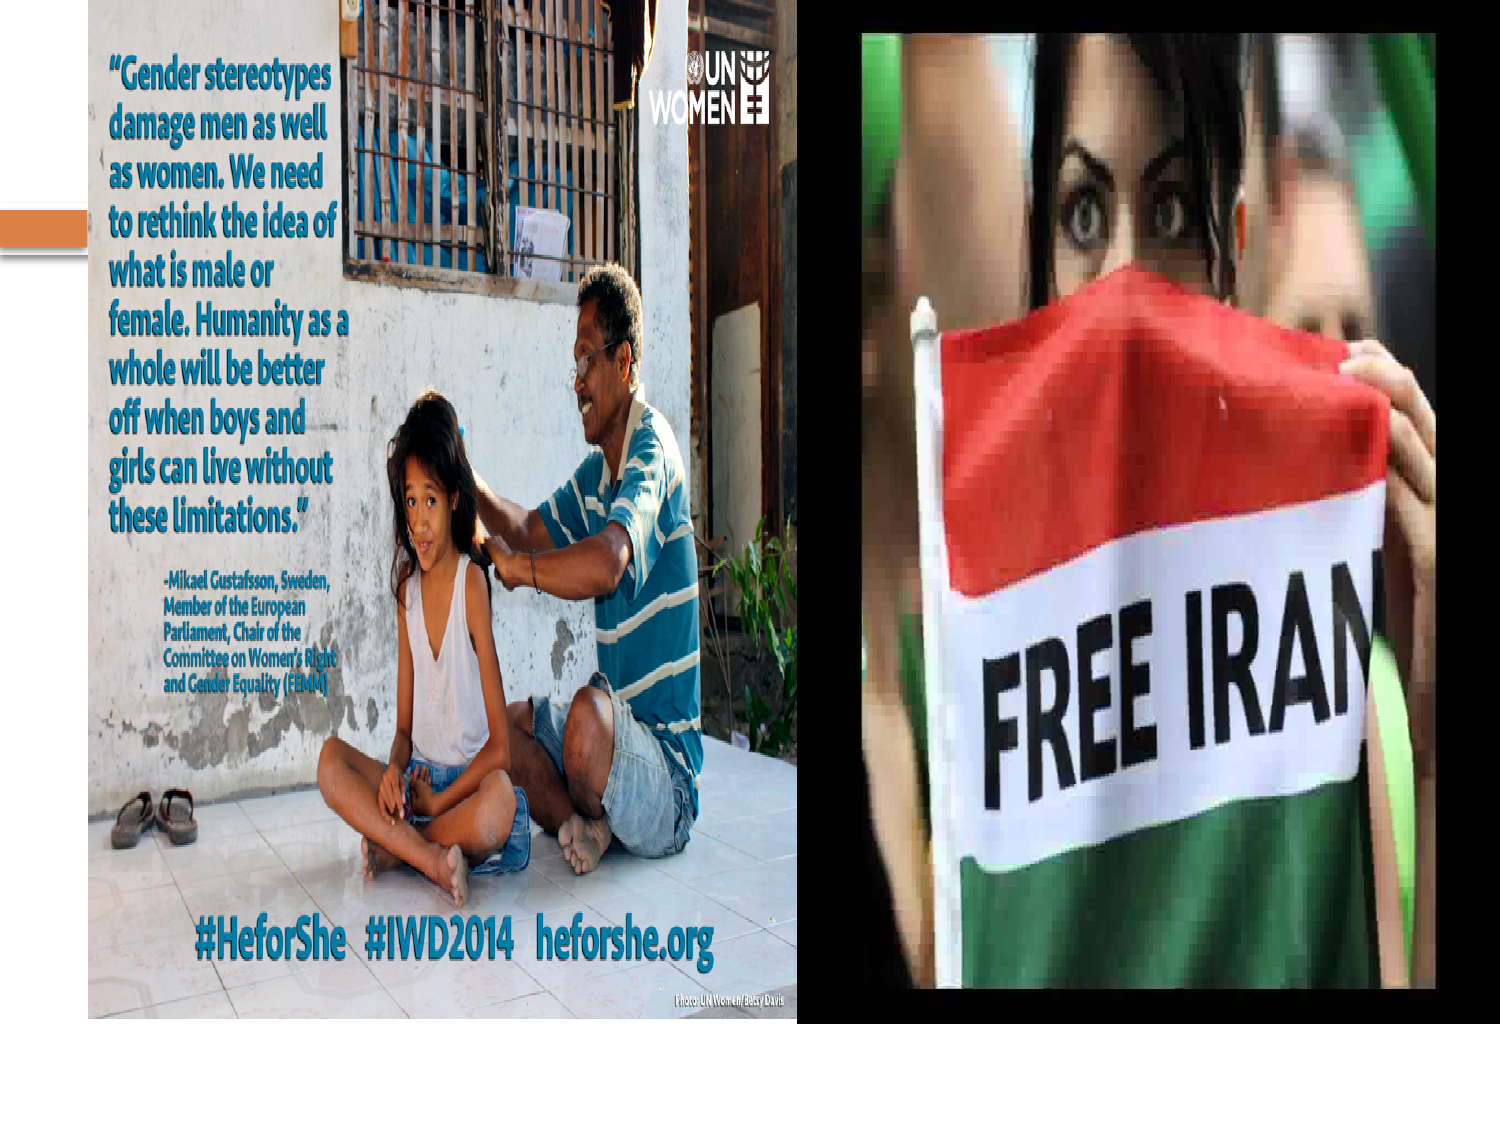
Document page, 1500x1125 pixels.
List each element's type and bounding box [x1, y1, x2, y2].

picture [88, 0, 1500, 1024]
